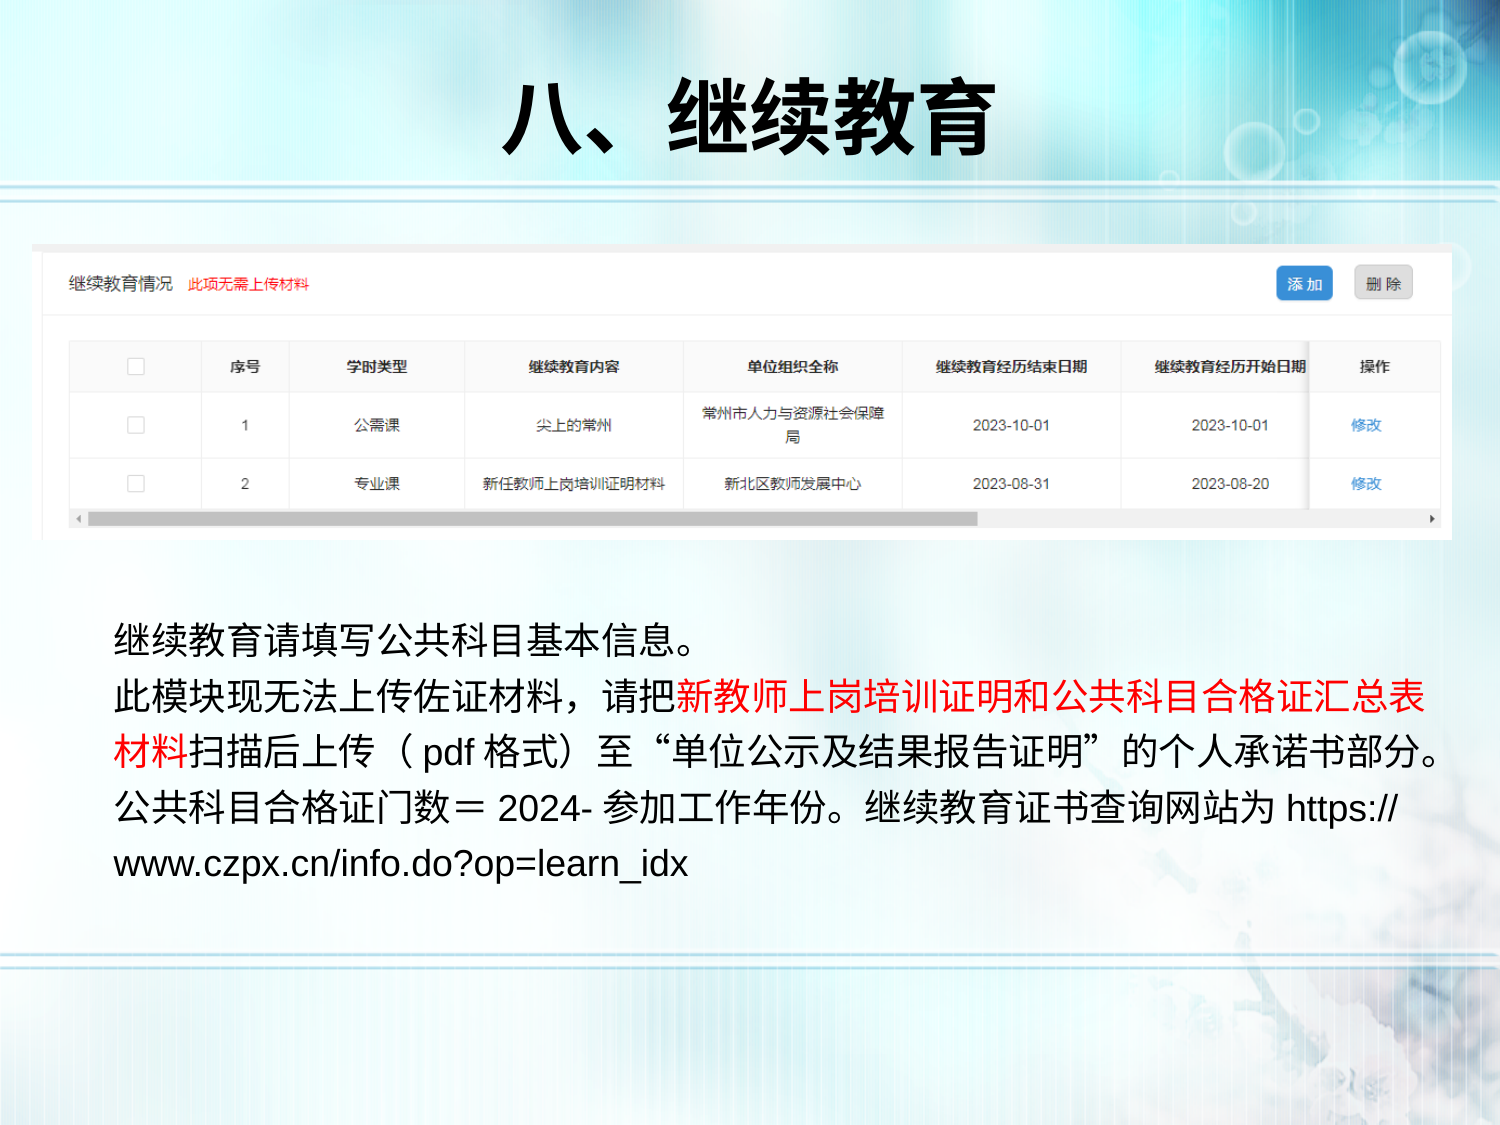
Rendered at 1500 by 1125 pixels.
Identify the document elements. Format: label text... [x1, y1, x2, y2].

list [32, 244, 1452, 540]
title 八、继续教育 [74, 45, 1426, 185]
picture [0, 0, 1500, 1125]
text_box 继续教育请填写公共科目基本信息。 此模块现无法上传佐证材料，请把新教师上岗培训证明和公共科目合格证汇总表材料扫描后上传（pdf格式）至“单位公示及结果报告证明”的个人承诺书部分。 公共科目合格证门数＝2024-参加工作年份。继续教育证书查询网站为https://www.czpx.cn/info.do?op=learn_idx [98, 599, 1452, 892]
